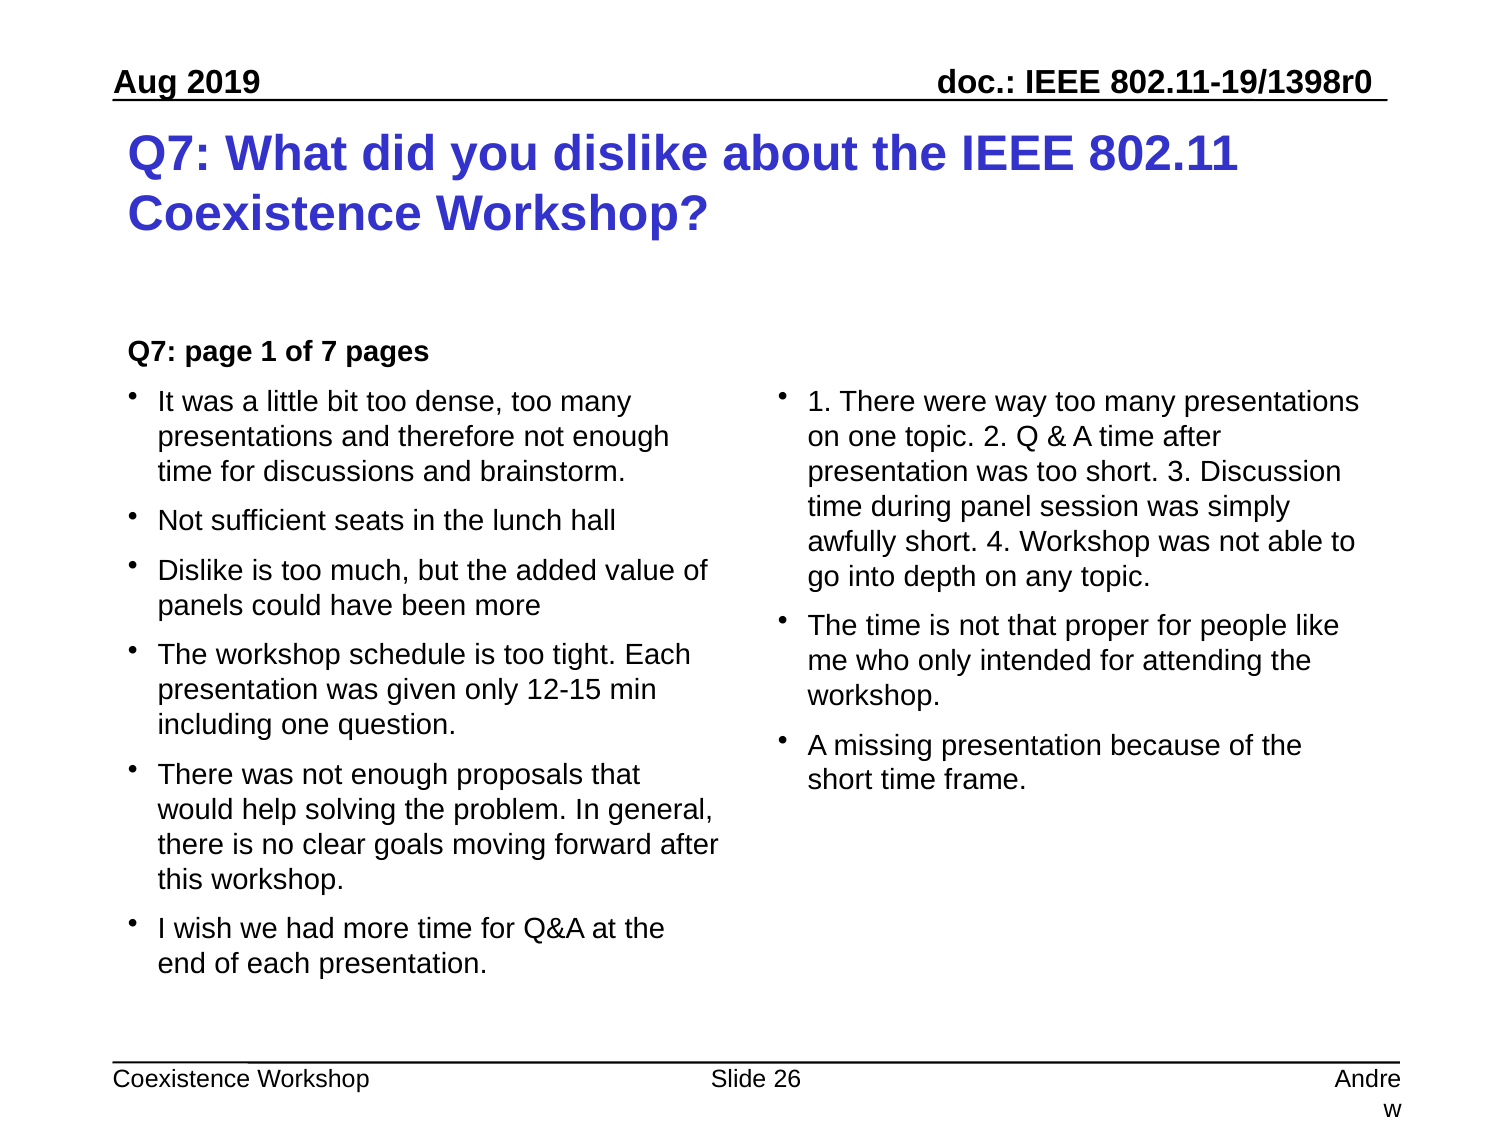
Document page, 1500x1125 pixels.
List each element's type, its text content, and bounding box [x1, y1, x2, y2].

title Q7: What did you dislike about the IEEE 802.11 Coexistence Workshop? [112, 112, 1388, 288]
slide_number Slide 26 [709, 1061, 803, 1093]
list 1. There were way too many presentations on one topic. 2. Q & A time after presentation was too short. 3. Discussion time during panel session was simply awfully short. 4. Workshop was not able to go into depth on any topic. The time is not that proper for people like me who only intended for attending the workshop. A missing presentation because of the short time frame. [762, 324, 1388, 1000]
list Q7: page 1 of 7 pages It was a little bit too dense, too many presentations and therefore not enough time for discussions and brainstorm. Not sufficient seats in the lunch hall Dislike is too much, but the added value of panels could have been more The workshop schedule is too tight. Each presentation was given only 12-15 min including one question. There was not enough proposals that would help solving the problem. In general, there is no clear goals moving forward after this workshop. I wish we had more time for Q&A at the end of each presentation. [112, 324, 738, 1000]
footer Andrew Myles, Cisco [1320, 1061, 1402, 1093]
